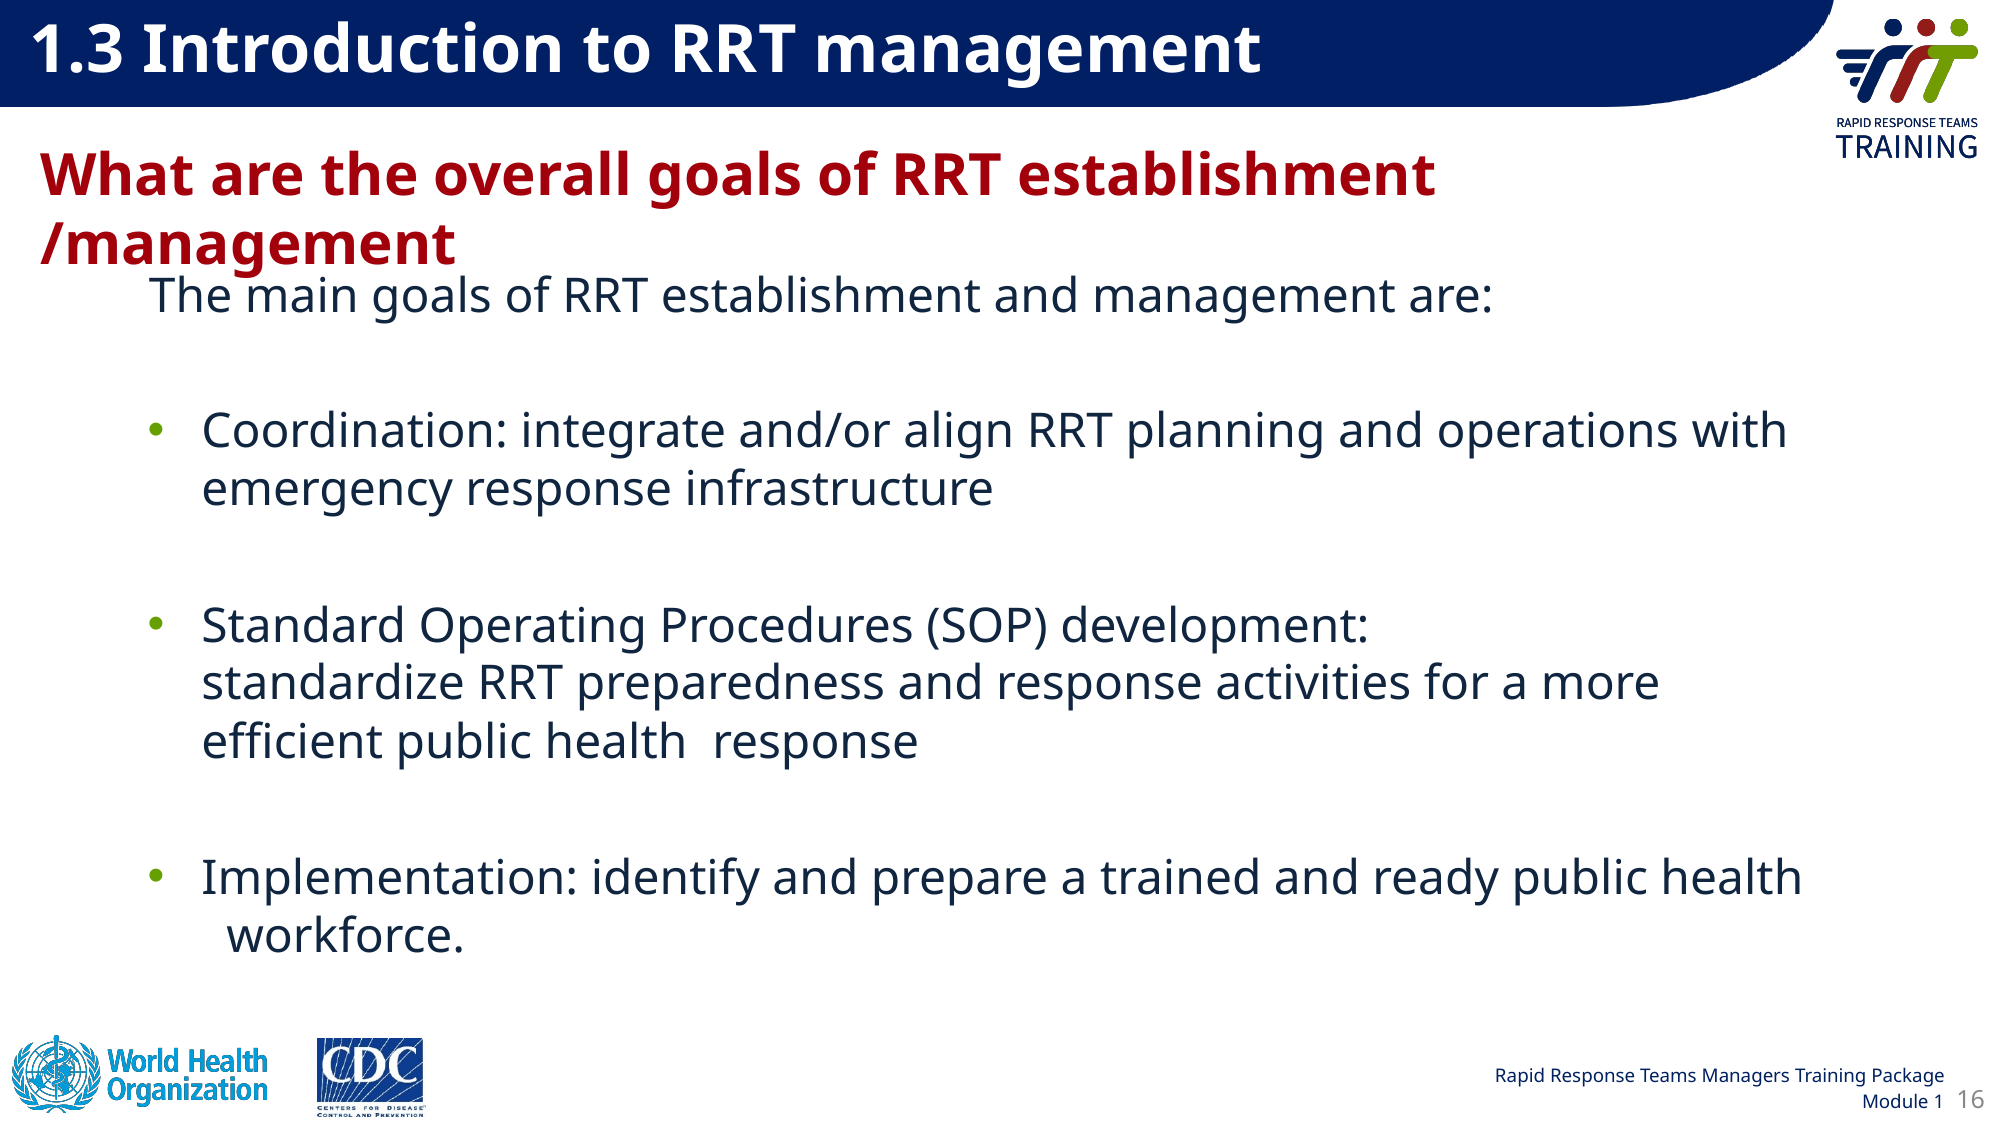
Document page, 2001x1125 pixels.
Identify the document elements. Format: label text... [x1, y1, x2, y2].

picture [34, 1054, 43, 1078]
picture [24, 1054, 36, 1087]
list The main goals of RRT establishment and management are: Coordination: integrate and/or align RRT planning and operations with emergency response infrastructure Standard Operating Procedures (SOP) development: standardize RRT preparedness and response activities for a more efficient public health response Implementation: identify and prepare a trained and ready public health workforce. [139, 256, 1821, 1019]
picture [46, 1056, 54, 1062]
picture [40, 1062, 47, 1070]
picture [71, 1053, 90, 1091]
list What are the overall goals of RRT establishment /management [32, 128, 1692, 247]
picture [0, 0, 1978, 167]
picture [50, 1108, 62, 1113]
picture [12, 1035, 54, 1068]
text_box 16 [1557, 1075, 1993, 1121]
text_box 1.3 Introduction to RRT management [22, 7, 1534, 110]
picture [317, 1038, 426, 1117]
picture [36, 1088, 78, 1105]
picture [22, 1062, 26, 1077]
picture [59, 1035, 267, 1113]
picture [12, 1083, 48, 1113]
picture [30, 1083, 37, 1091]
